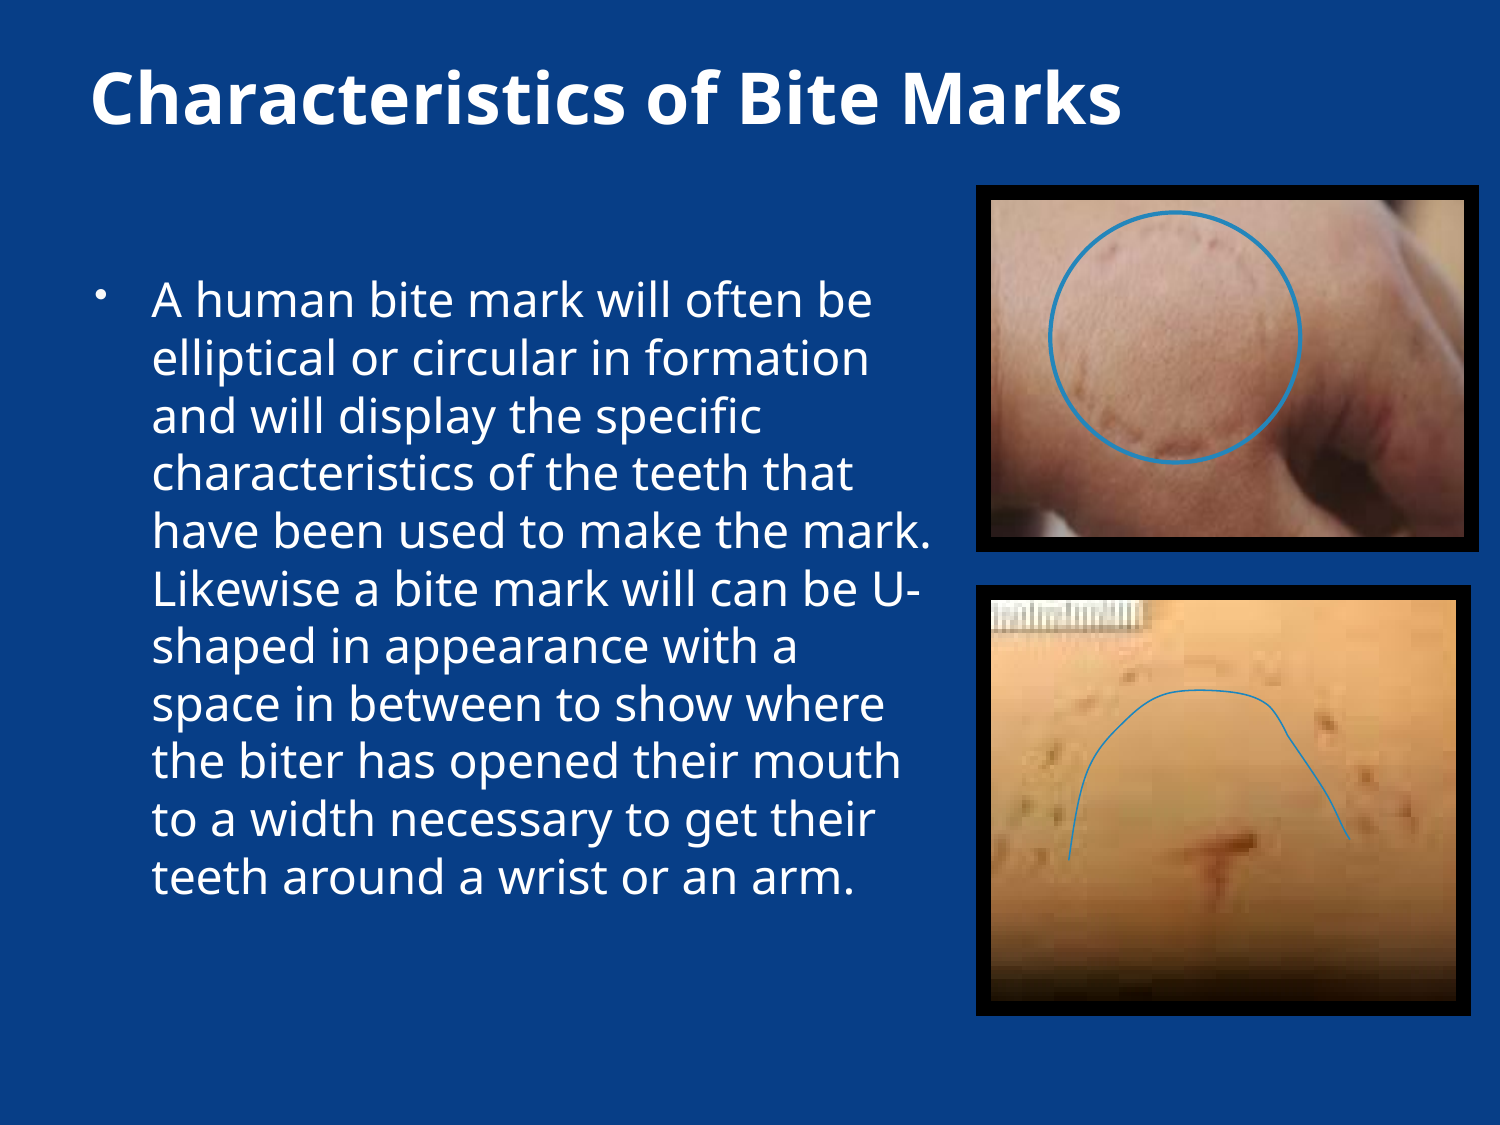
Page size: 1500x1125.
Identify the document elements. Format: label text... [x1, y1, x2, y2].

list A human bite mark will often be elliptical or circular in formation and will display the specific characteristics of the teeth that have been used to make the mark. Likewise a bite mark will can be U-shaped in appearance with a space in between to show where the biter has opened their mouth to a width necessary to get their teeth around a wrist or an arm. [62, 262, 950, 1035]
picture [990, 599, 1457, 1002]
picture [990, 199, 1465, 538]
title Characteristics of Bite Marks [75, 45, 1425, 233]
